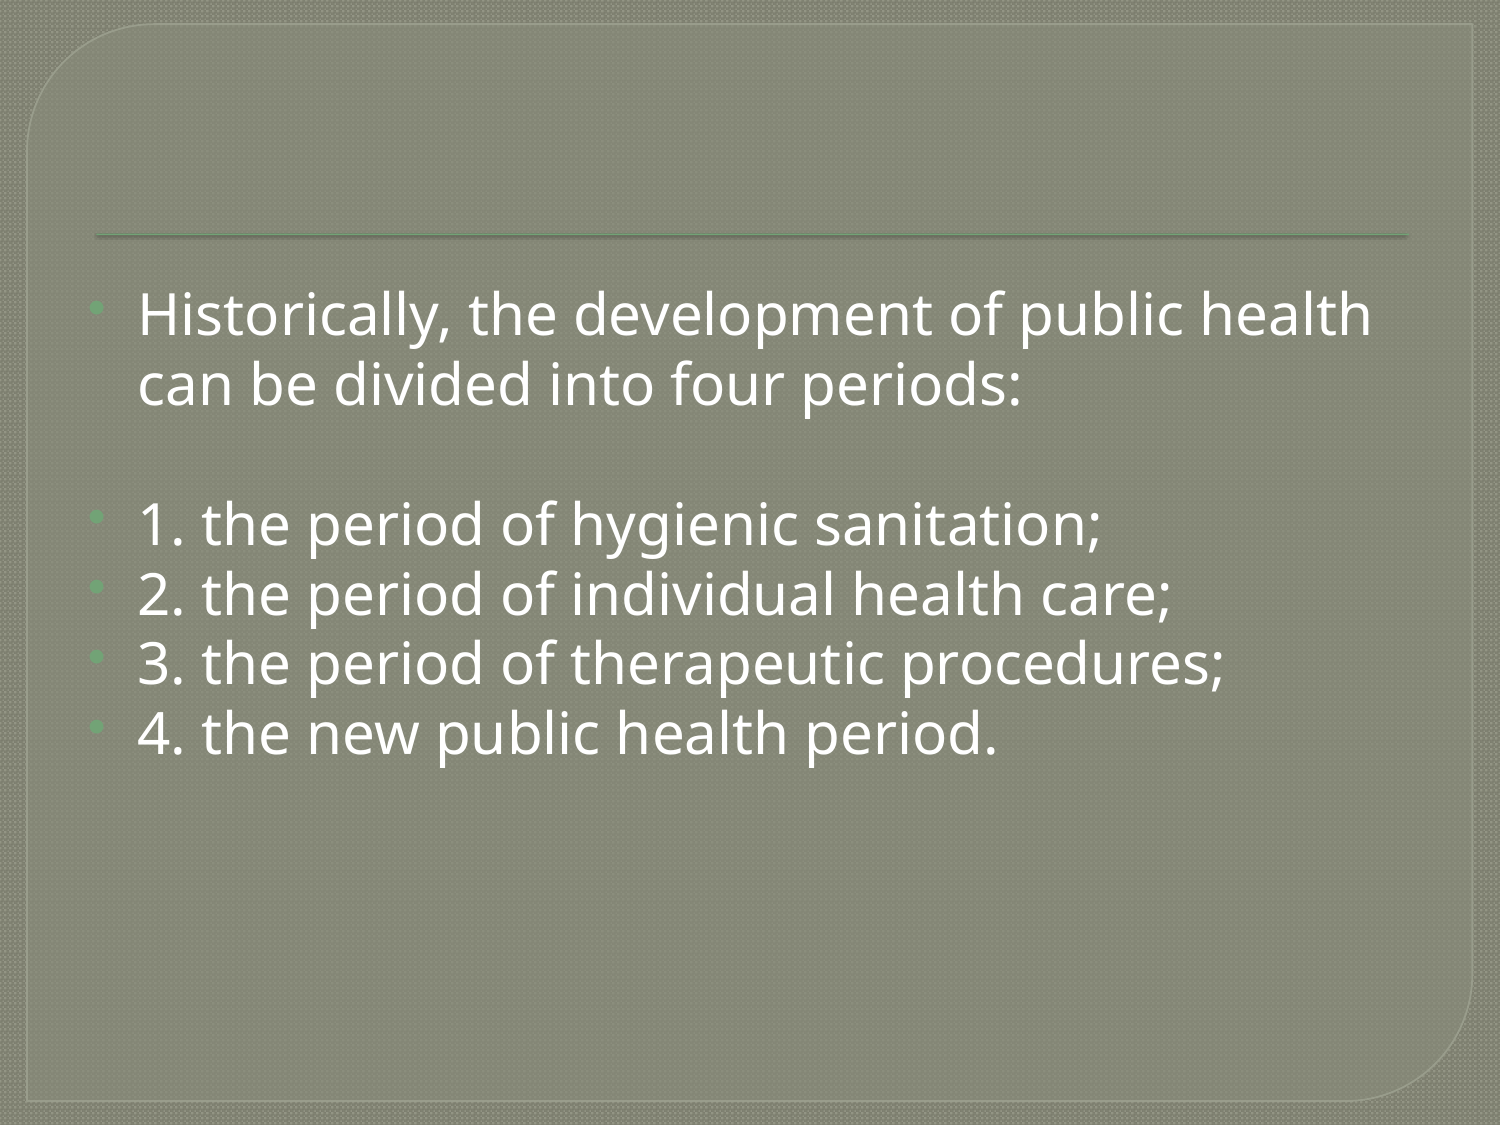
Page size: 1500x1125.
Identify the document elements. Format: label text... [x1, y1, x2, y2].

list Historically, the development of public health can be divided into four periods: 1. the period of hygienic sanitation; 2. the period of individual health care; 3. the period of therapeutic procedures; 4. the new public health period. [75, 270, 1425, 1013]
